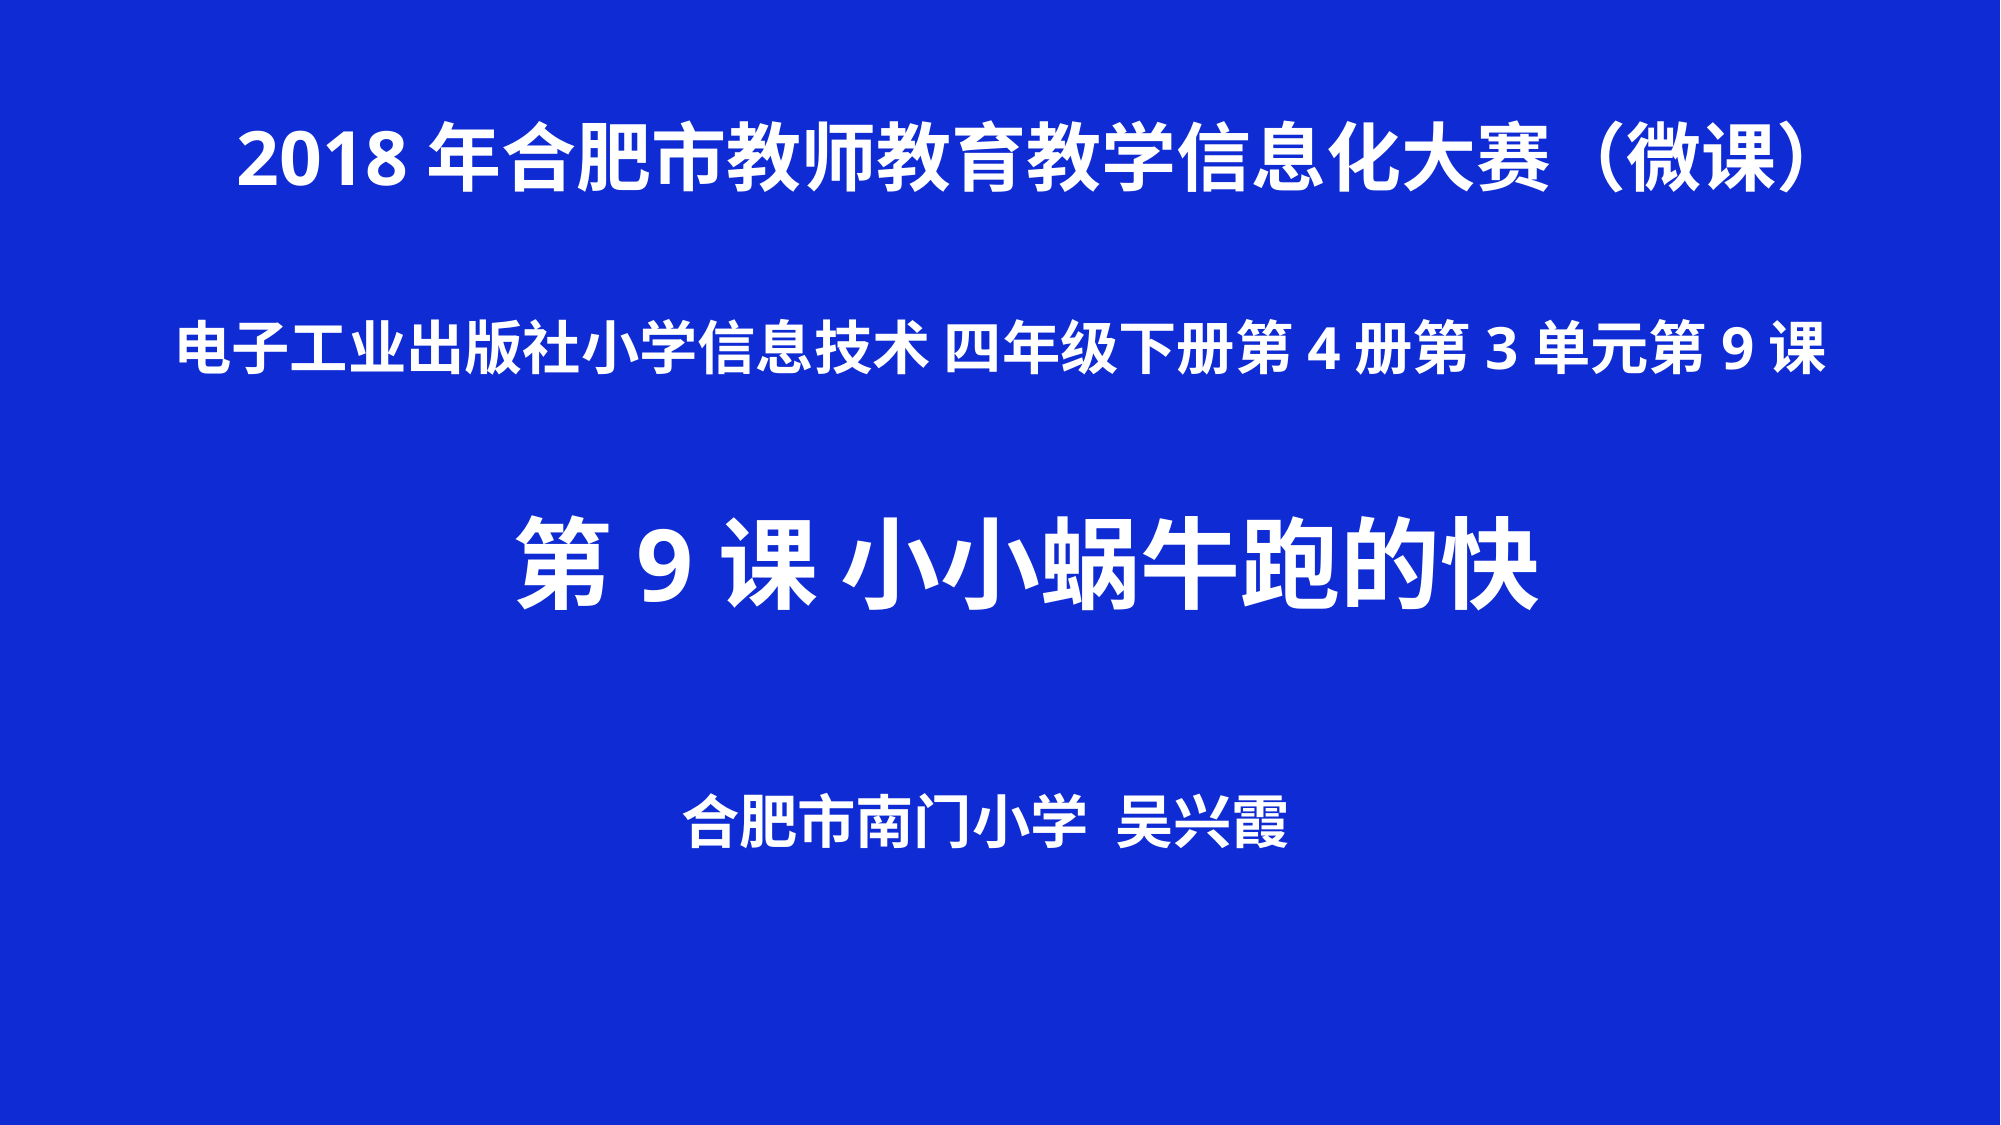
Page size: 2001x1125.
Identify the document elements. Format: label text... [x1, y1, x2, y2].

text_box 第9课 小小蜗牛跑的快 [498, 494, 1556, 630]
text_box 合肥市南门小学 吴兴霞 [666, 777, 1305, 863]
text_box 电子工业出版社小学信息技术 四年级下册第4册第3单元第9课 [158, 304, 1842, 459]
text_box 2018年合肥市教师教育教学信息化大赛（微课） [221, 102, 1867, 208]
